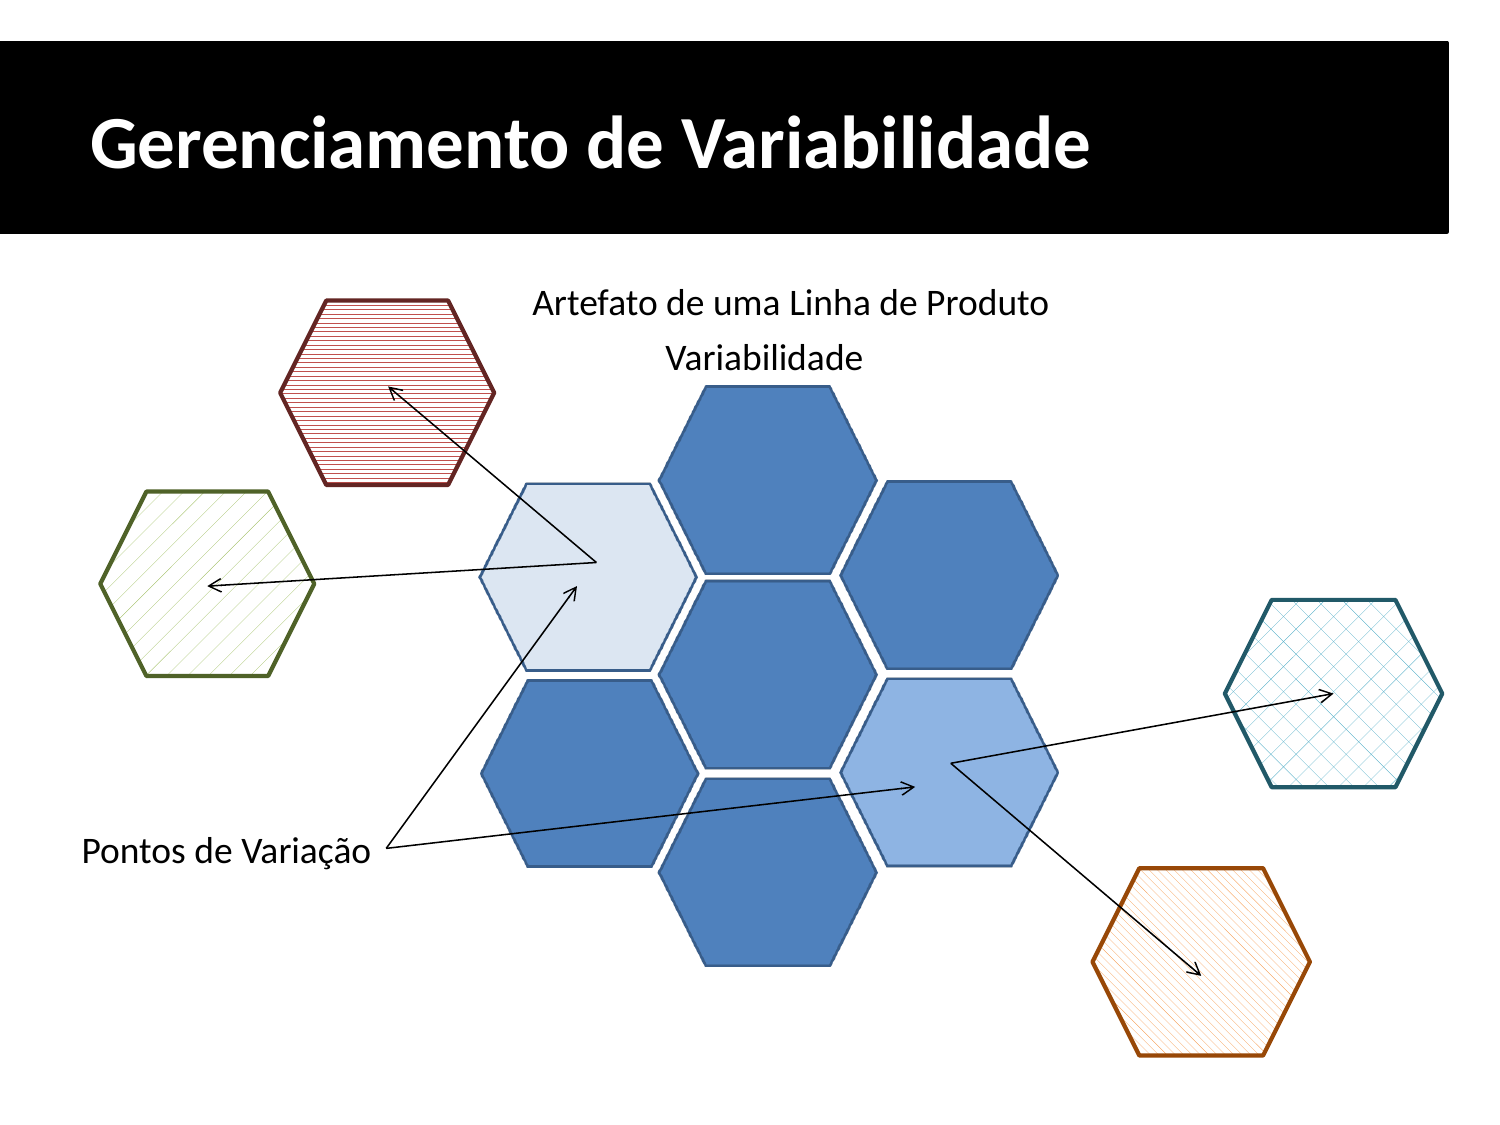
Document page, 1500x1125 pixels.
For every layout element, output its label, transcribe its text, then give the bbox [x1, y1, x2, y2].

picture [478, 387, 1059, 968]
text_box [278, 298, 492, 488]
title Gerenciamento de Variabilidade [75, 45, 1425, 233]
text_box [98, 489, 311, 679]
text_box [0, 41, 1449, 234]
text_box [1100, 866, 1312, 1058]
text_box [387, 596, 578, 786]
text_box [387, 786, 916, 850]
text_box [950, 762, 1202, 977]
text_box Pontos de Variação [66, 818, 387, 879]
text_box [950, 693, 1334, 764]
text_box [387, 386, 597, 561]
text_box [207, 562, 597, 587]
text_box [514, 269, 1069, 387]
text_box [1223, 597, 1445, 790]
